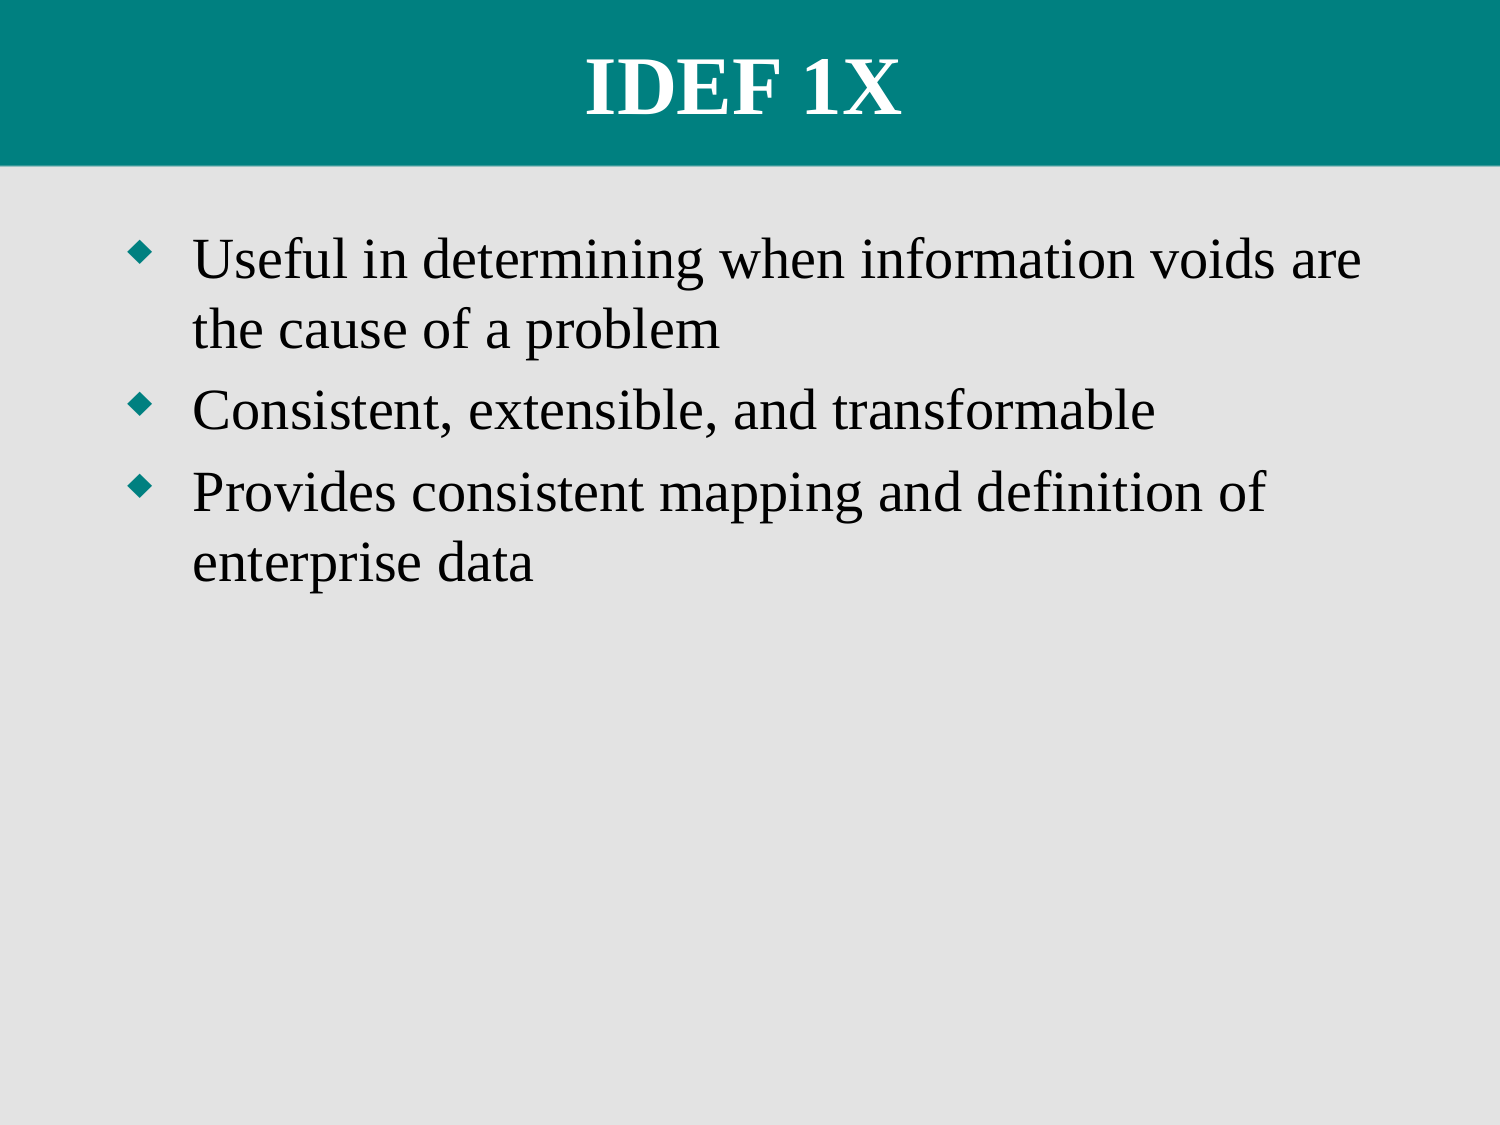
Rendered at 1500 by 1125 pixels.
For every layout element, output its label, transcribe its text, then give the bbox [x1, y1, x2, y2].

list Useful in determining when information voids are the cause of a problem Consistent, extensible, and transformable Provides consistent mapping and definition of enterprise data [111, 211, 1388, 606]
title IDEF 1X [0, 23, 1488, 140]
picture [0, 0, 1500, 1125]
